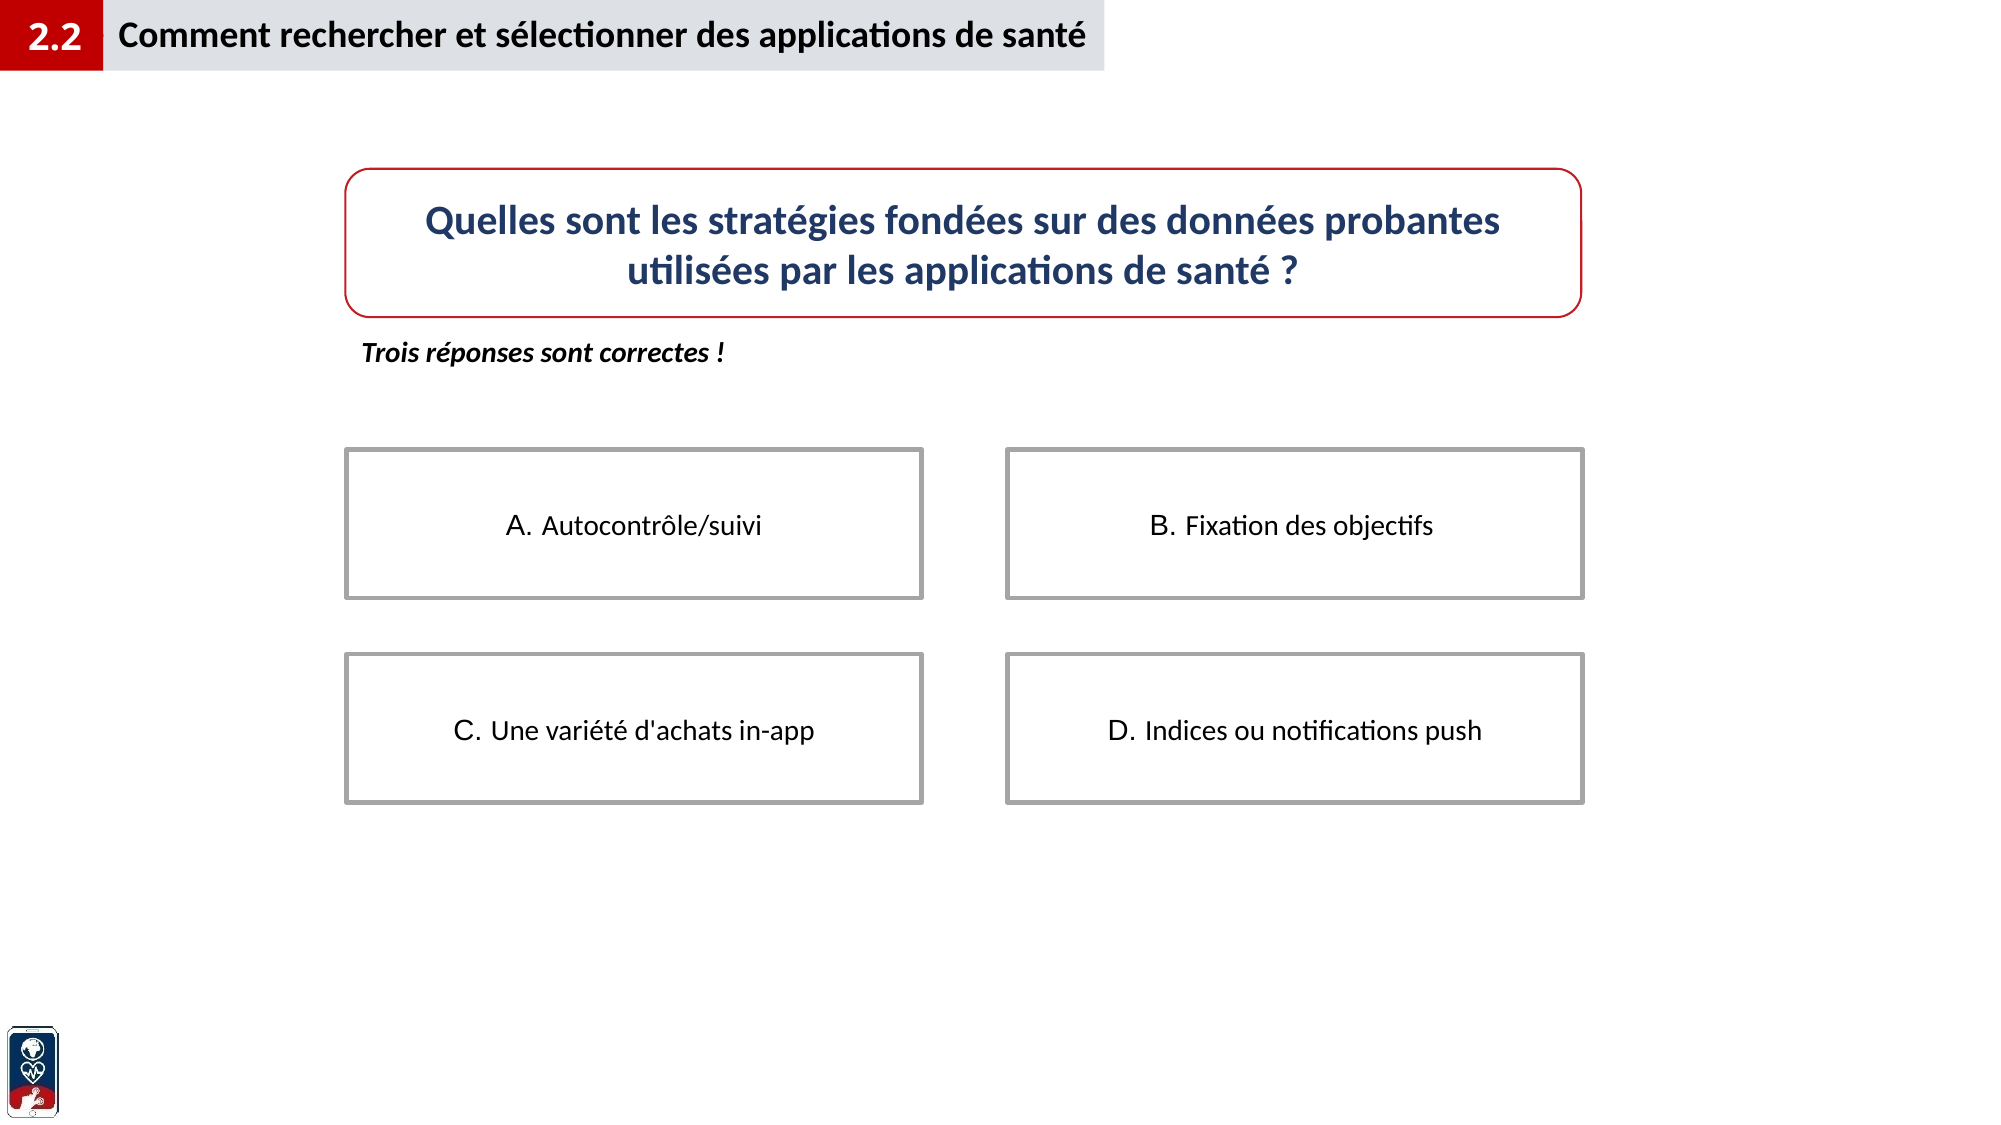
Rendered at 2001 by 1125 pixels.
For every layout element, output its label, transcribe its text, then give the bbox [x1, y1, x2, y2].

text_box A. Autocontrôle/suivi [344, 447, 924, 600]
text_box Trois réponses sont correctes ! [346, 325, 864, 376]
text_box 2.2 [13, 10, 104, 60]
text_box [0, 0, 103, 71]
text_box C. Une variété d'achats in-app [344, 652, 924, 805]
text_box D. Indices ou notifications push [1005, 652, 1585, 805]
text_box B. Fixation des objectifs [1005, 447, 1585, 600]
picture [7, 1026, 59, 1118]
text_box Comment rechercher et sélectionner des applications de santé [103, 0, 1105, 71]
text_box Quelles sont les stratégies fondées sur des données probantes utilisées par les applications de santé ? [345, 168, 1582, 318]
